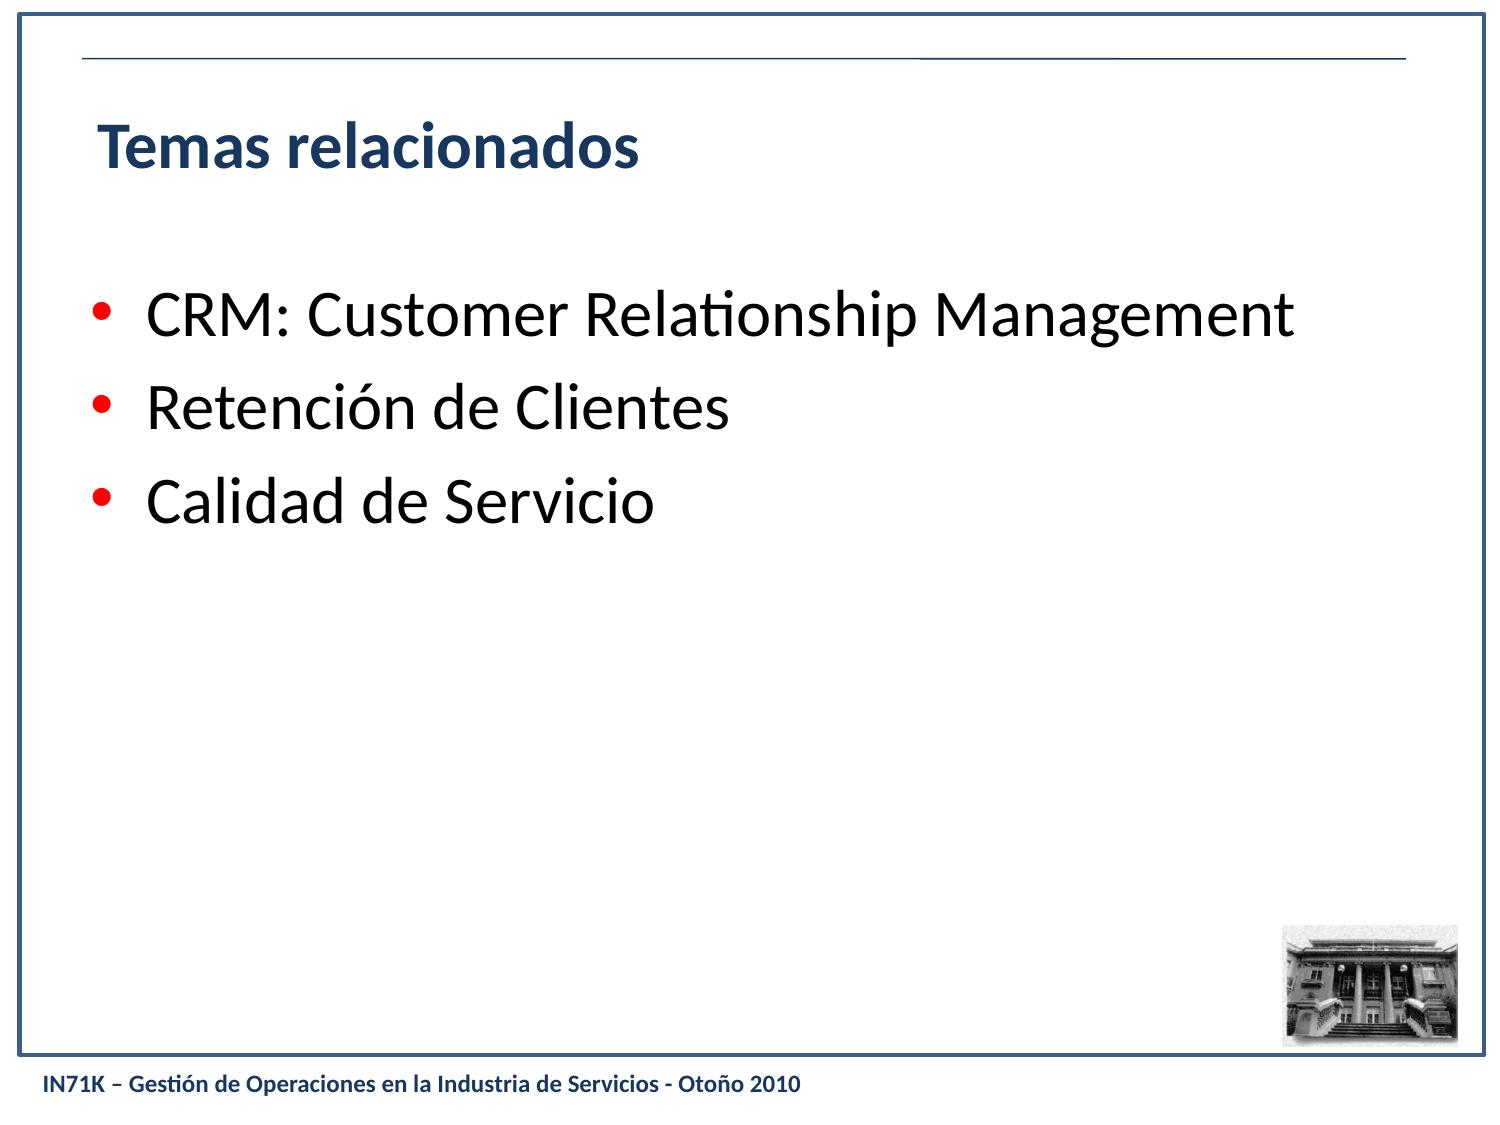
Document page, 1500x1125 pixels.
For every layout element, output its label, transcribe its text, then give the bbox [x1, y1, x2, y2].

picture [1282, 925, 1458, 1047]
title Temas relacionados [81, 81, 1414, 202]
list CRM: Customer Relationship Management Retención de Clientes Calidad de Servicio [74, 262, 1426, 1006]
